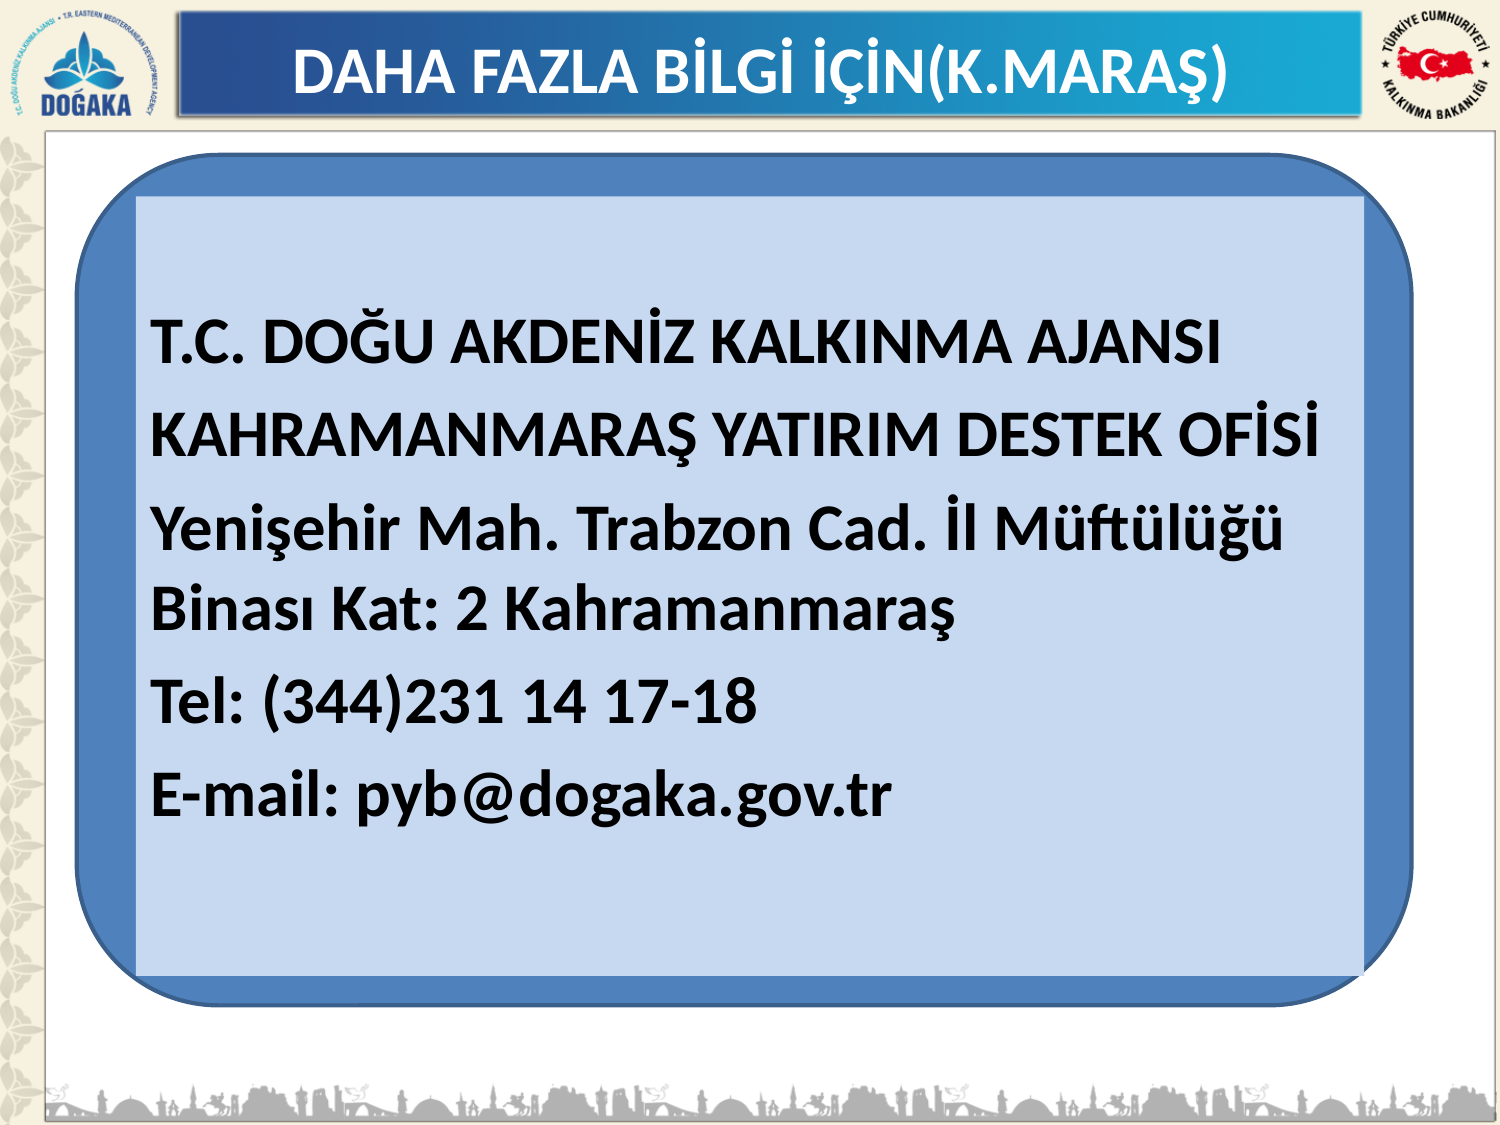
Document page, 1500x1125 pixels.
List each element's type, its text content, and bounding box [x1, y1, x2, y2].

text_box [74, 152, 1414, 1008]
title DAHA FAZLA BİLGİ İÇİN(K.MARAŞ) [159, 19, 1365, 126]
list T.C. DOĞU AKDENİZ KALKINMA AJANSI KAHRAMANMARAŞ YATIRIM DESTEK OFİSİ Yenişehir Mah. Trabzon Cad. İl Müftülüğü Binası Kat: 2 Kahramanmaraş Tel: (344)231 14 17-18 E-mail: pyb@dogaka.gov.tr [135, 196, 1365, 976]
picture [0, 0, 1500, 1125]
